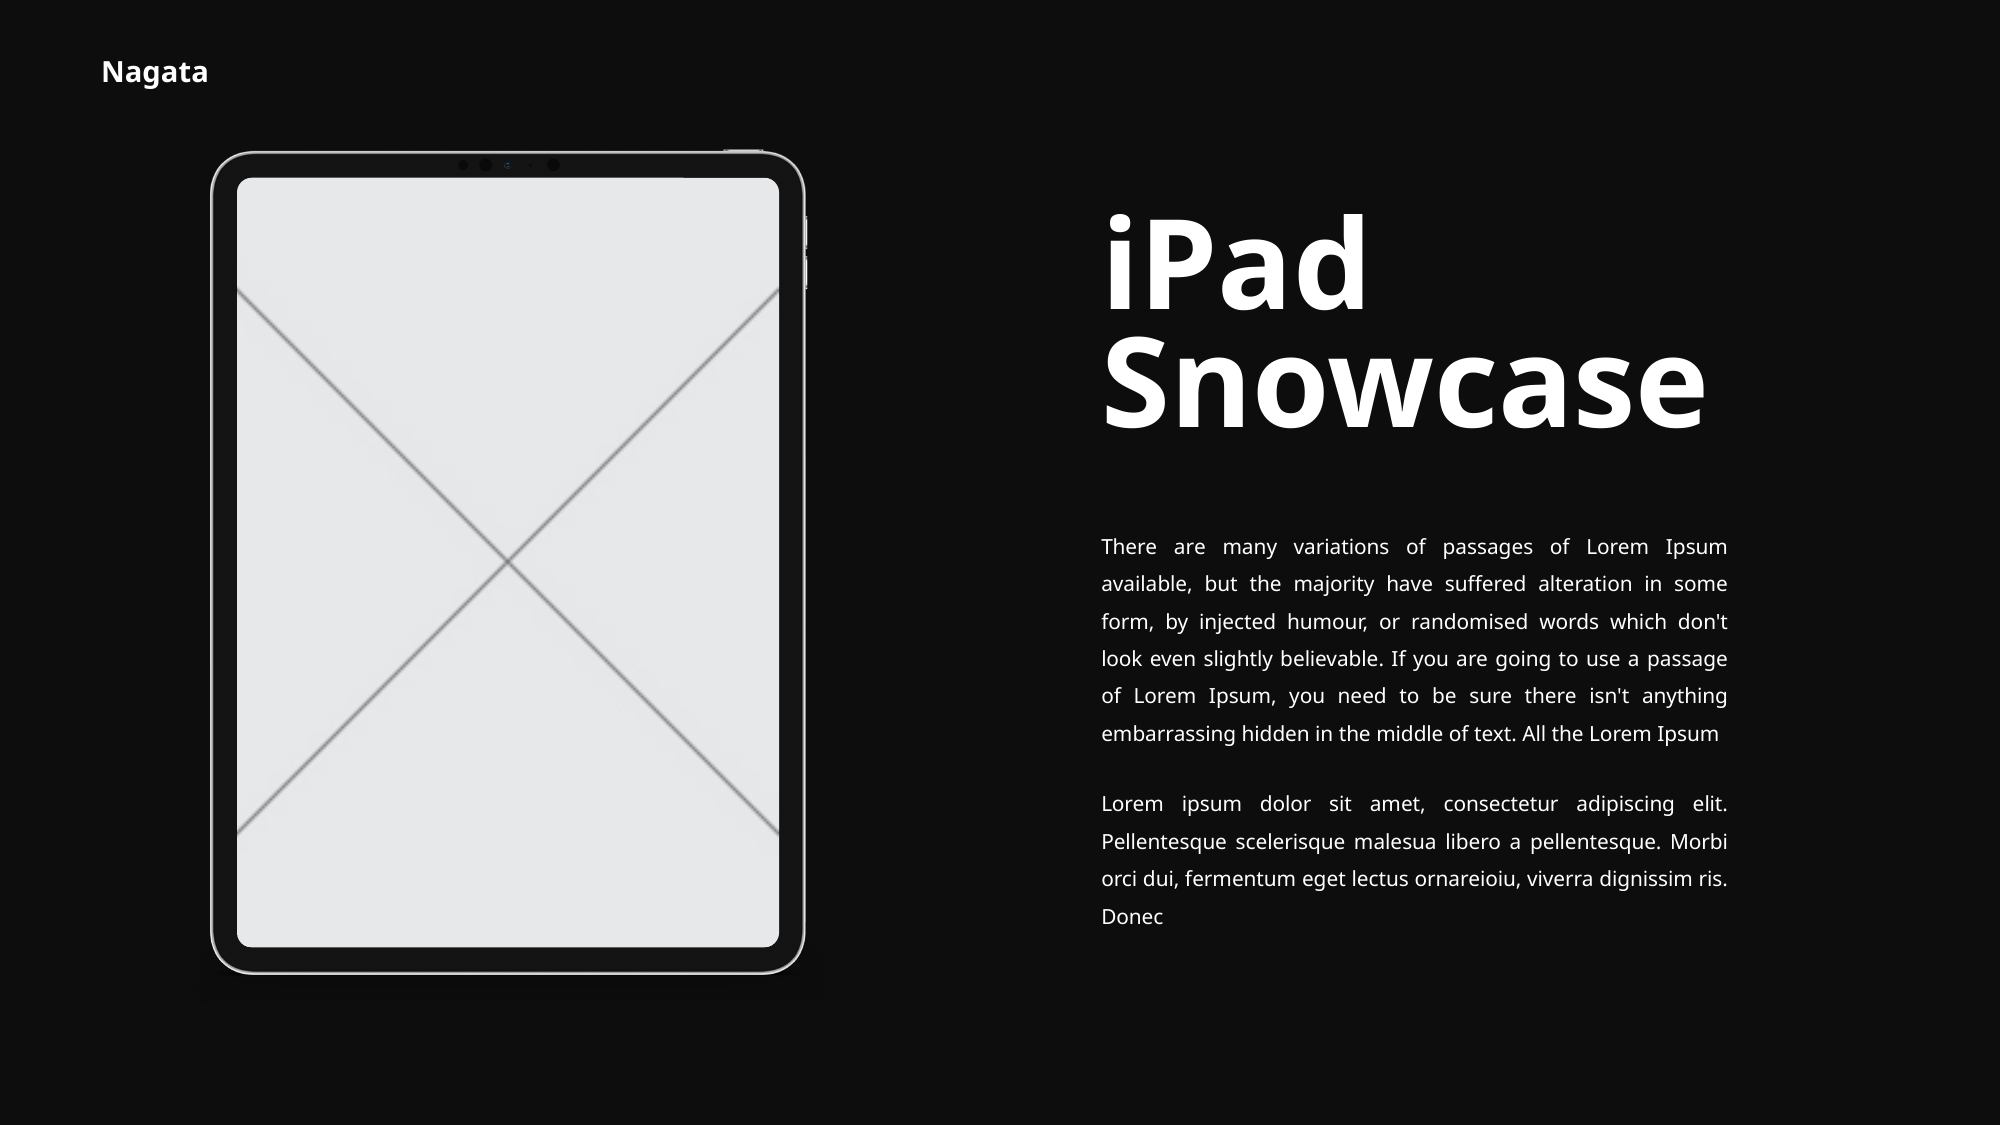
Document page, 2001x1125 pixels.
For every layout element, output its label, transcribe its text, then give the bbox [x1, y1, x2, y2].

text_box Lorem ipsum dolor sit amet, consectetur adipiscing elit. Pellentesque scelerisque malesua libero a pellentesque. Morbi orci dui, fermentum eget lectus ornareioiu, viverra dignissim ris. Donec [1086, 771, 1743, 936]
text_box Nagata [86, 46, 275, 96]
text_box There are many variations of passages of Lorem Ipsum available, but the majority have suffered alteration in some form, by injected humour, or randomised words which don't look even slightly believable. If you are going to use a passage of Lorem Ipsum, you need to be sure there isn't anything embarrassing hidden in the middle of text. All the Lorem Ipsum [1086, 513, 1743, 753]
text_box Snowcase [1086, 294, 1800, 460]
text_box iPad [1086, 177, 1800, 294]
picture [177, 119, 839, 1006]
